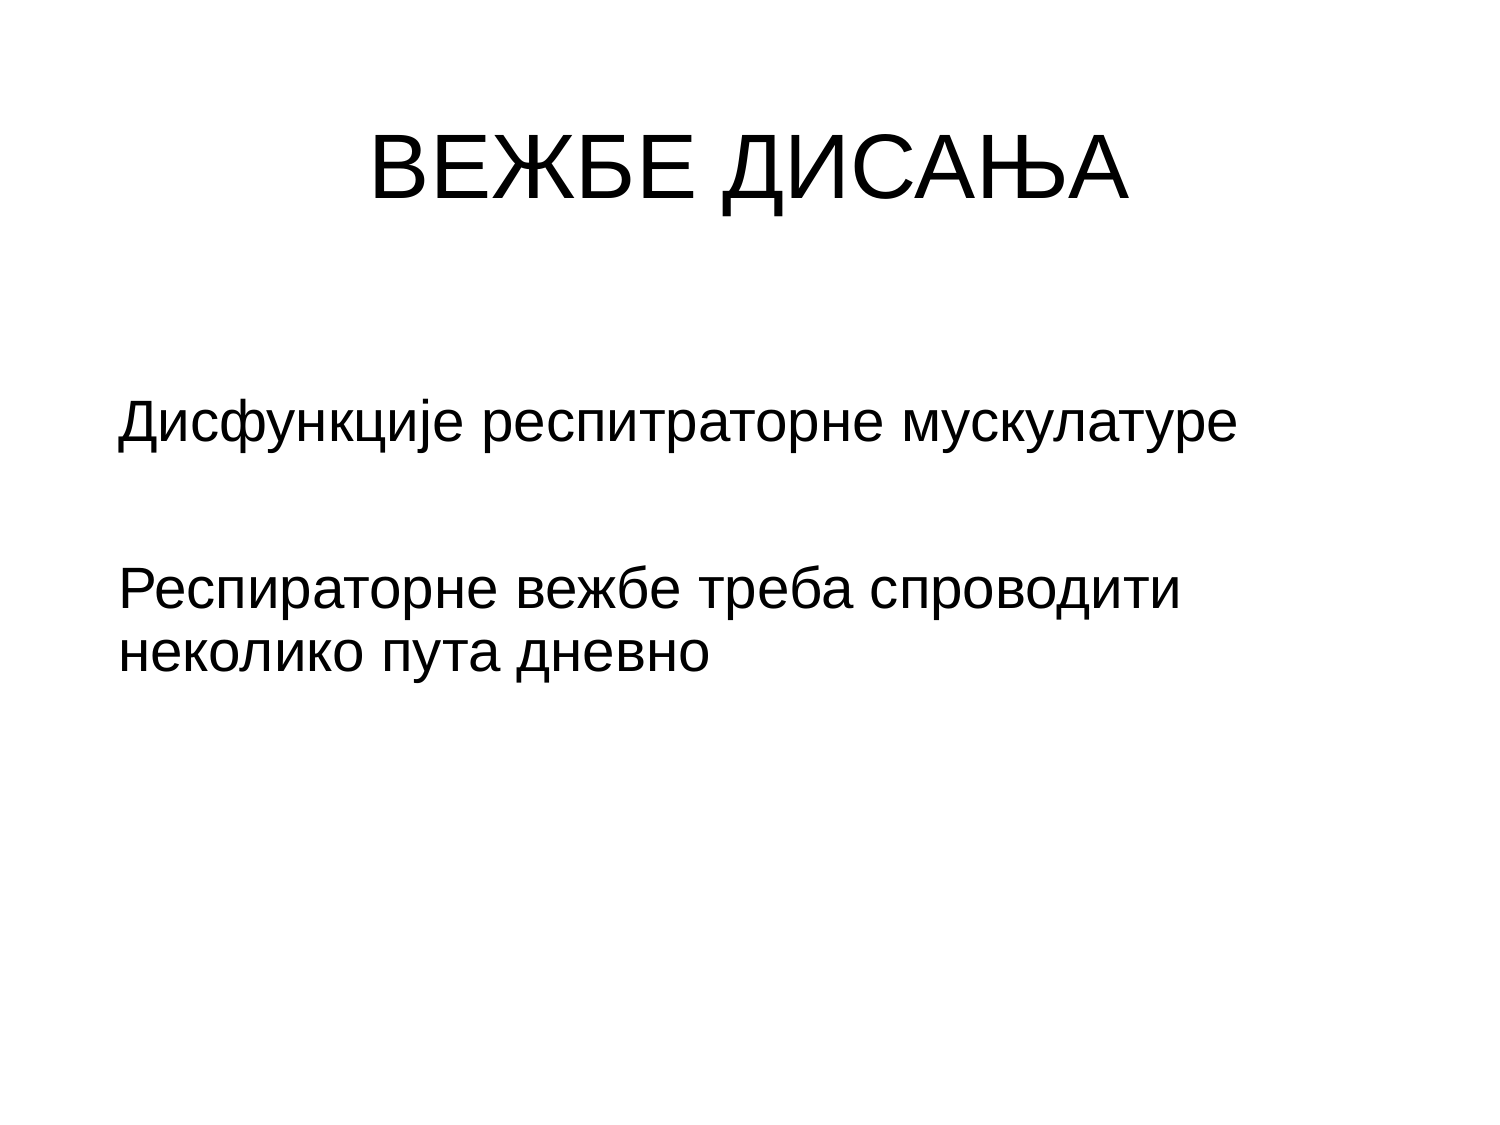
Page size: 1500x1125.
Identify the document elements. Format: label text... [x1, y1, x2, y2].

list Дисфункције респитраторне мускулатуре Респираторне вежбе треба спроводити неколико пута дневно [103, 299, 1397, 1014]
title ВЕЖБЕ ДИСАЊА [103, 59, 1397, 278]
